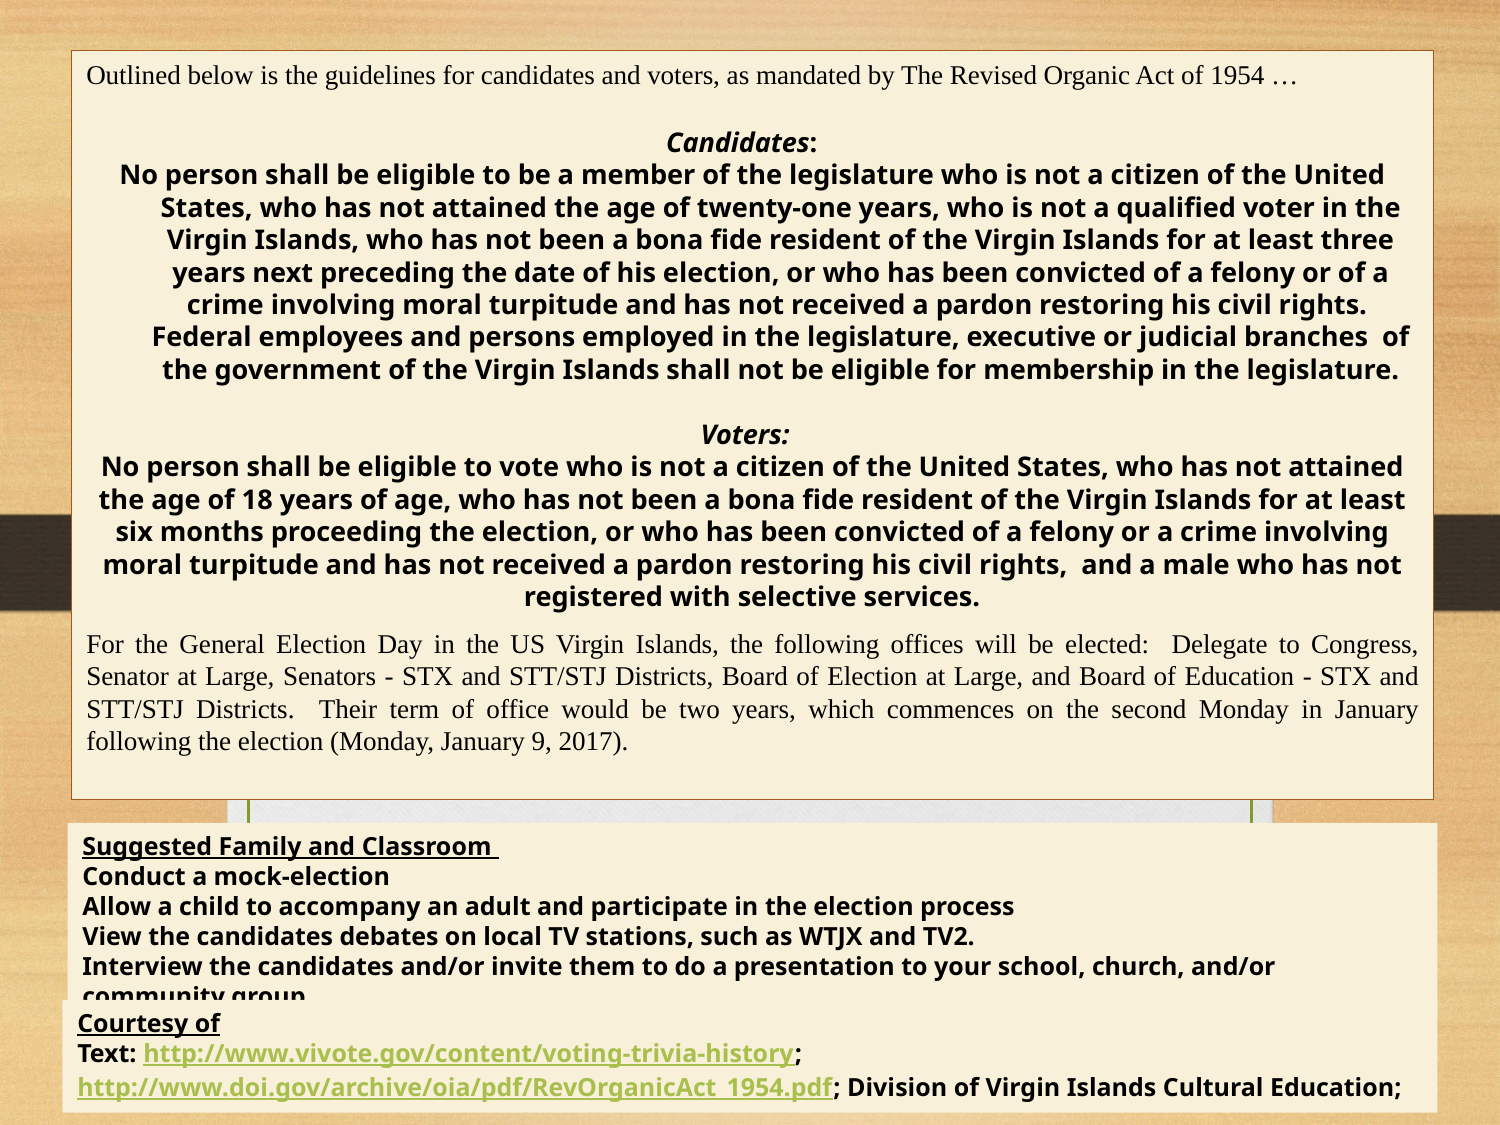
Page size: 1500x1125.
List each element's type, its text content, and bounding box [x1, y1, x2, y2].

subtitle Outlined below is the guidelines for candidates and voters, as mandated by The Revised Organic Act of 1954 … For the General Election Day in the US Virgin Islands, the following offices will be elected: Delegate to Congress, Senator at Large, Senators - STX and STT/STJ Districts, Board of Election at Large, and Board of Education - STX and STT/STJ Districts. Their term of office would be two years, which commences on the second Monday in January following the election (Monday, January 9, 2017). [71, 50, 1434, 800]
text_box Courtesy of Text: http://www.vivote.gov/content/voting-trivia-history; http://www.doi.gov/archive/oia/pdf/RevOrganicAct_1954.pdf; Division of Virgin Islands Cultural Education; [62, 999, 1438, 1113]
text_box Suggested Family and Classroom Conduct a mock-election Allow a child to accompany an adult and participate in the election process View the candidates debates on local TV stations, such as WTJX and TV2. Interview the candidates and/or invite them to do a presentation to your school, church, and/or community group [67, 822, 1438, 999]
picture [0, 0, 1500, 1125]
text_box Candidates: No person shall be eligible to be a member of the legislature who is not a citizen of the United States, who has not attained the age of twenty-one years, who is not a qualified voter in the Virgin Islands, who has not been a bona fide resident of the Virgin Islands for at least three years next preceding the date of his election, or who has been convicted of a felony or of a crime involving moral turpitude and has not received a pardon restoring his civil rights. Federal employees and persons employed in the legislature, executive or judicial branches of the government of the Virgin Islands shall not be eligible for membership in the legislature. Voters: No person shall be eligible to vote who is not a citizen of the United States, who has not attained the age of 18 years of age, who has not been a bona fide resident of the Virgin Islands for at least six months proceeding the election, or who has been convicted of a felony or a crime involving moral turpitude and has not received a pardon restoring his civil rights, and a male who has not registered with selective services. [68, 124, 1432, 563]
